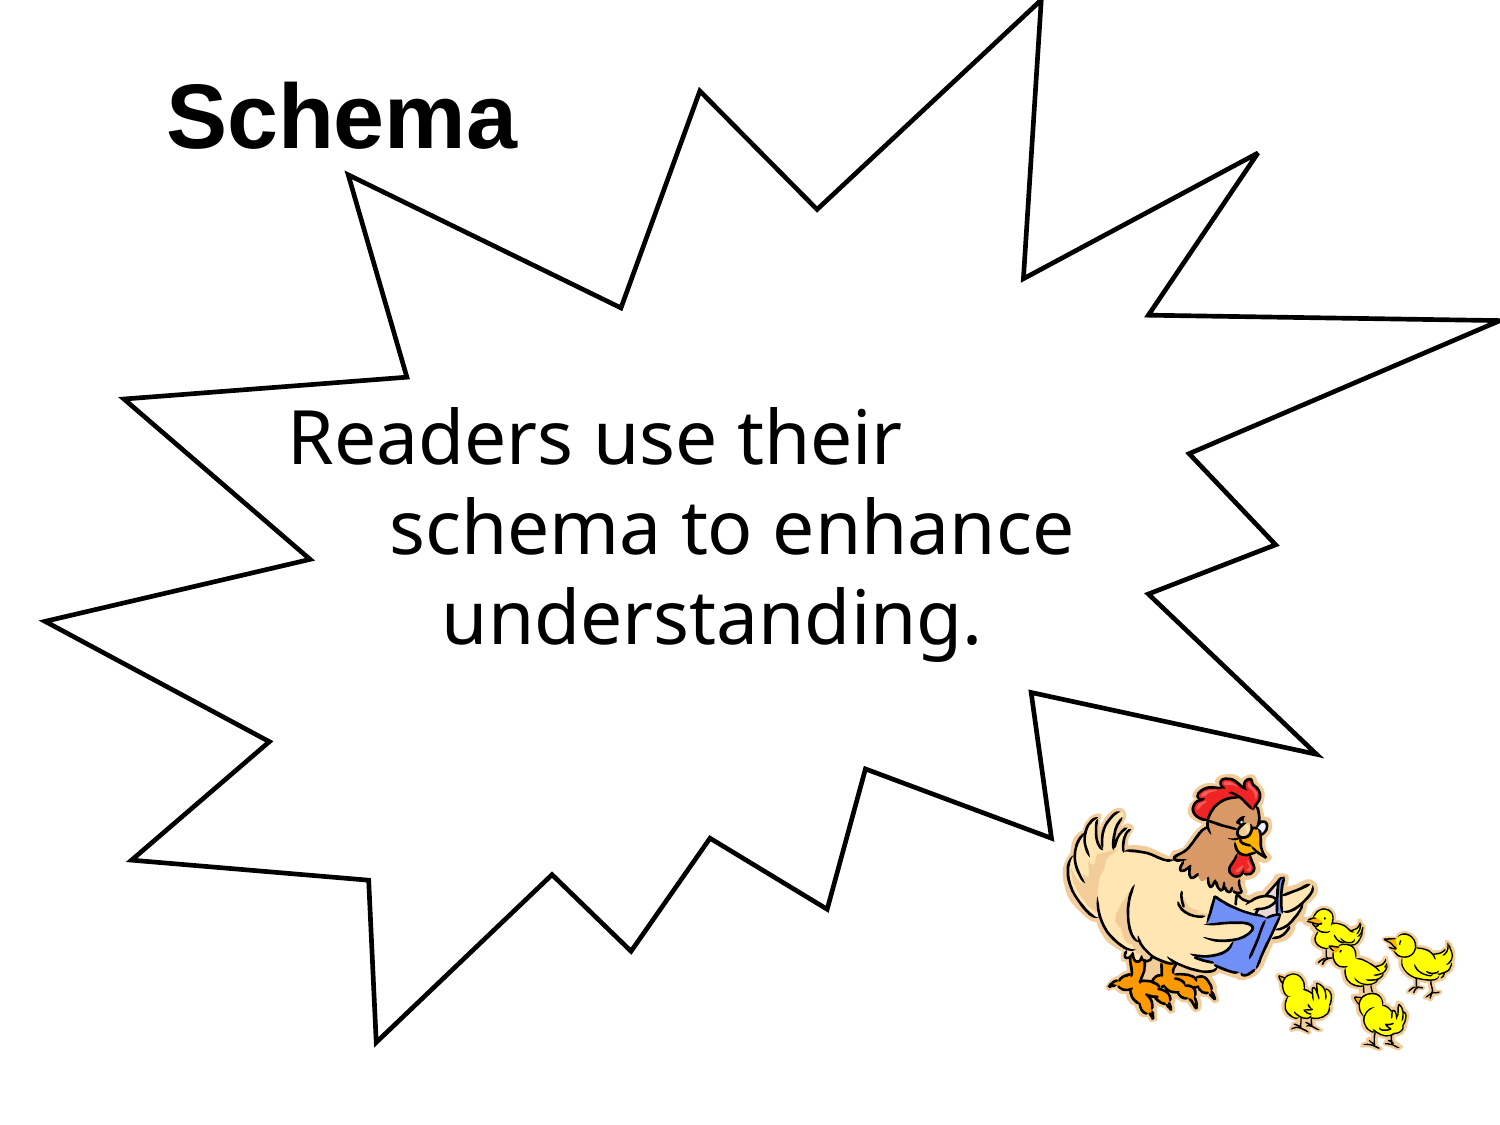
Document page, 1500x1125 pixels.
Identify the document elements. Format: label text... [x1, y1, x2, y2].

text_box [45, 568, 1052, 1043]
text_box [1155, 600, 1317, 755]
text_box [1082, 153, 1258, 306]
picture [1062, 769, 1460, 1056]
text_box [643, 0, 1042, 247]
text_box [1155, 315, 1500, 592]
text_box [348, 175, 497, 247]
text_box Schema [99, 49, 584, 175]
text_box Readers use their schema to enhance understanding. [270, 247, 1155, 758]
text_box [123, 387, 270, 525]
